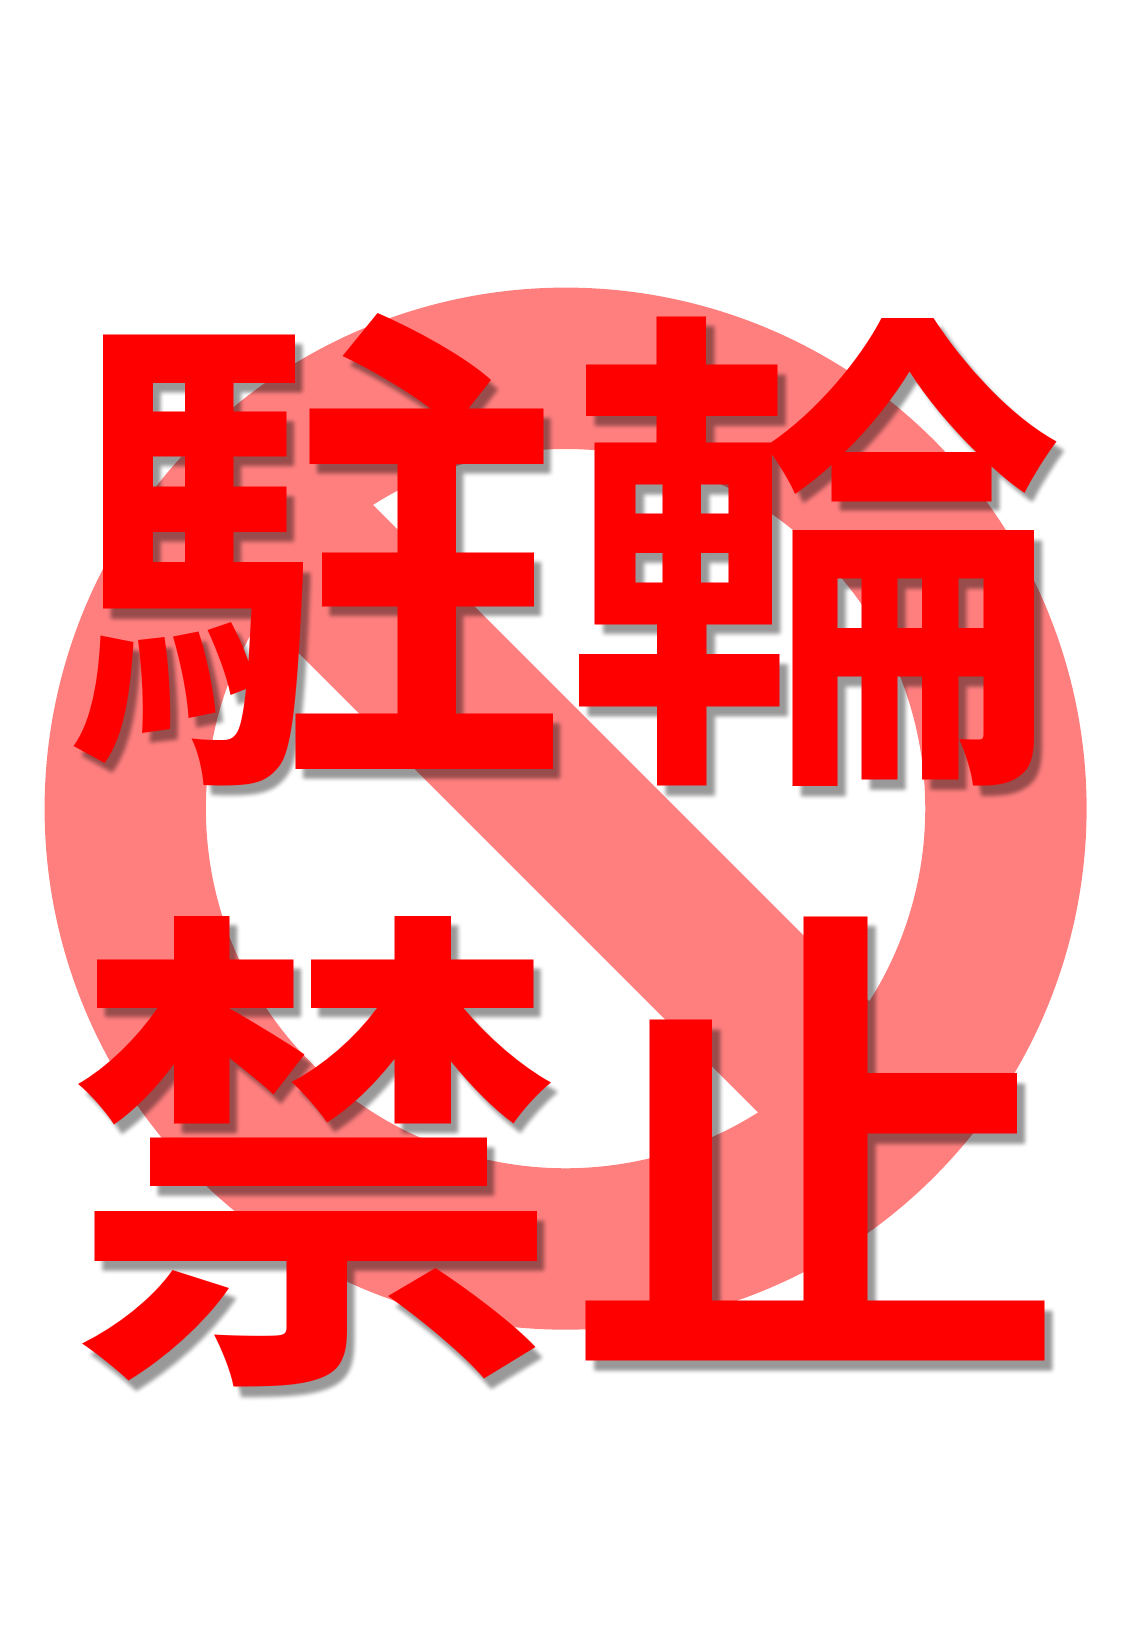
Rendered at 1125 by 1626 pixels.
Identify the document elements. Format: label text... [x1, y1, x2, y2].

text_box 駐輪 禁止 [50, 234, 1081, 1449]
text_box [42, 720, 50, 897]
